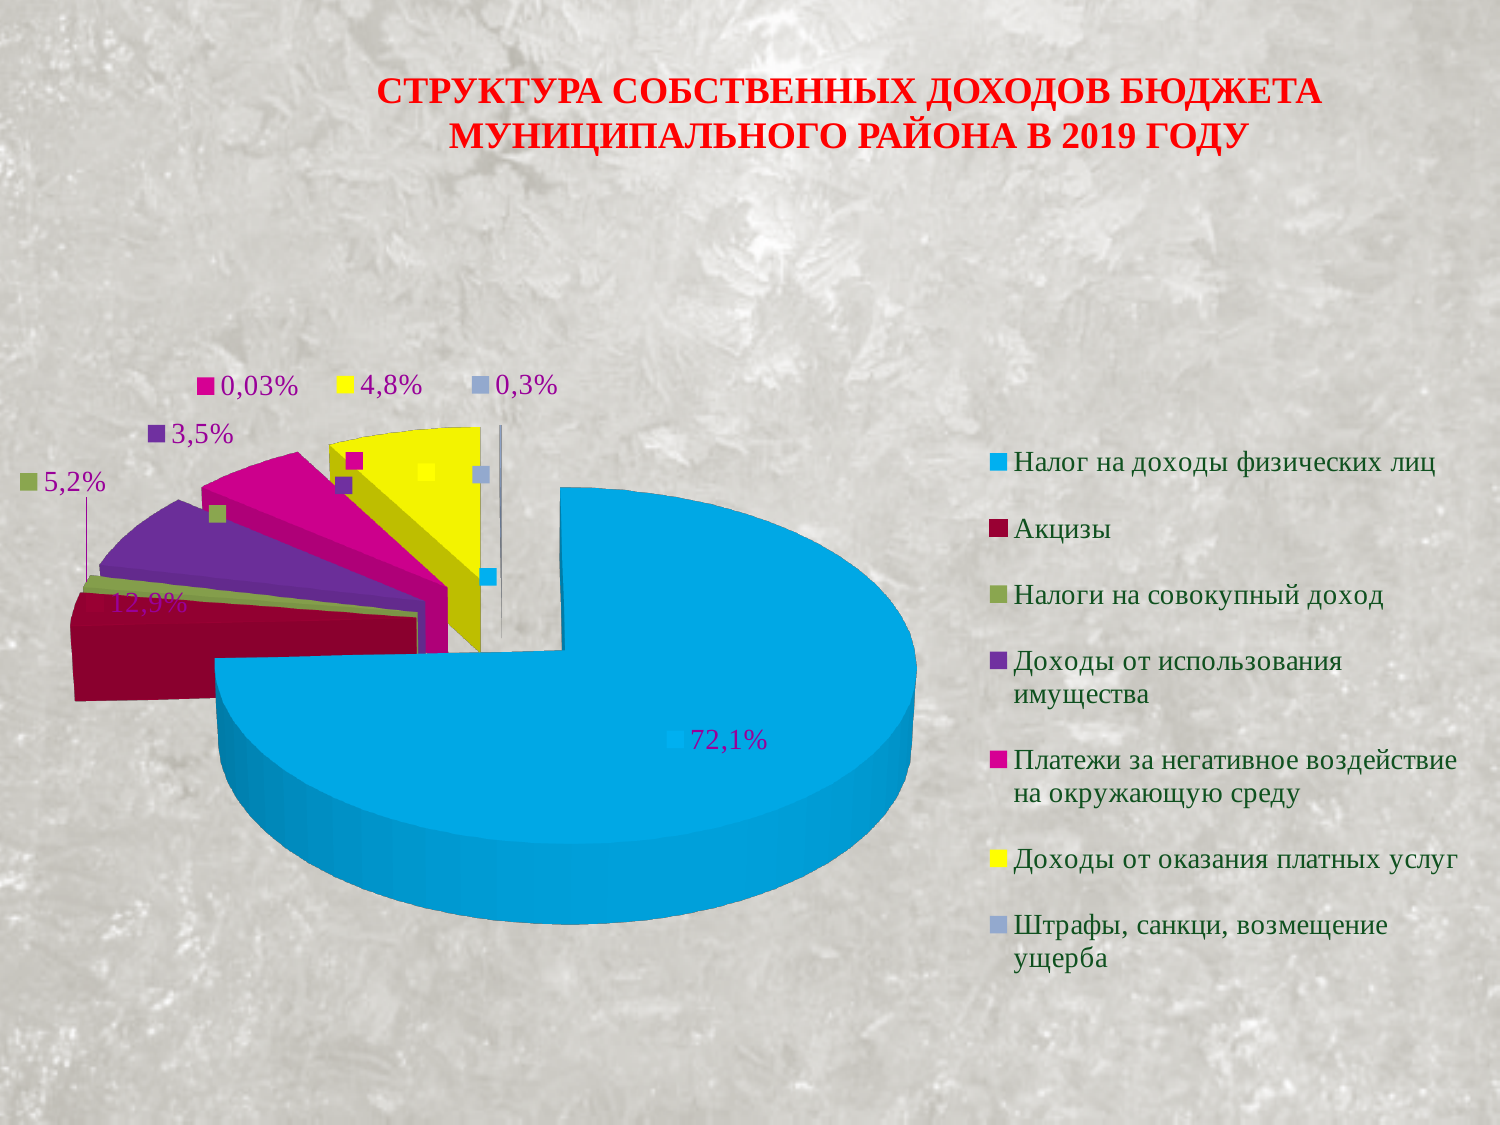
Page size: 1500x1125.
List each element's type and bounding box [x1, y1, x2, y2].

chart [0, 234, 1477, 1125]
picture [0, 0, 1500, 1125]
